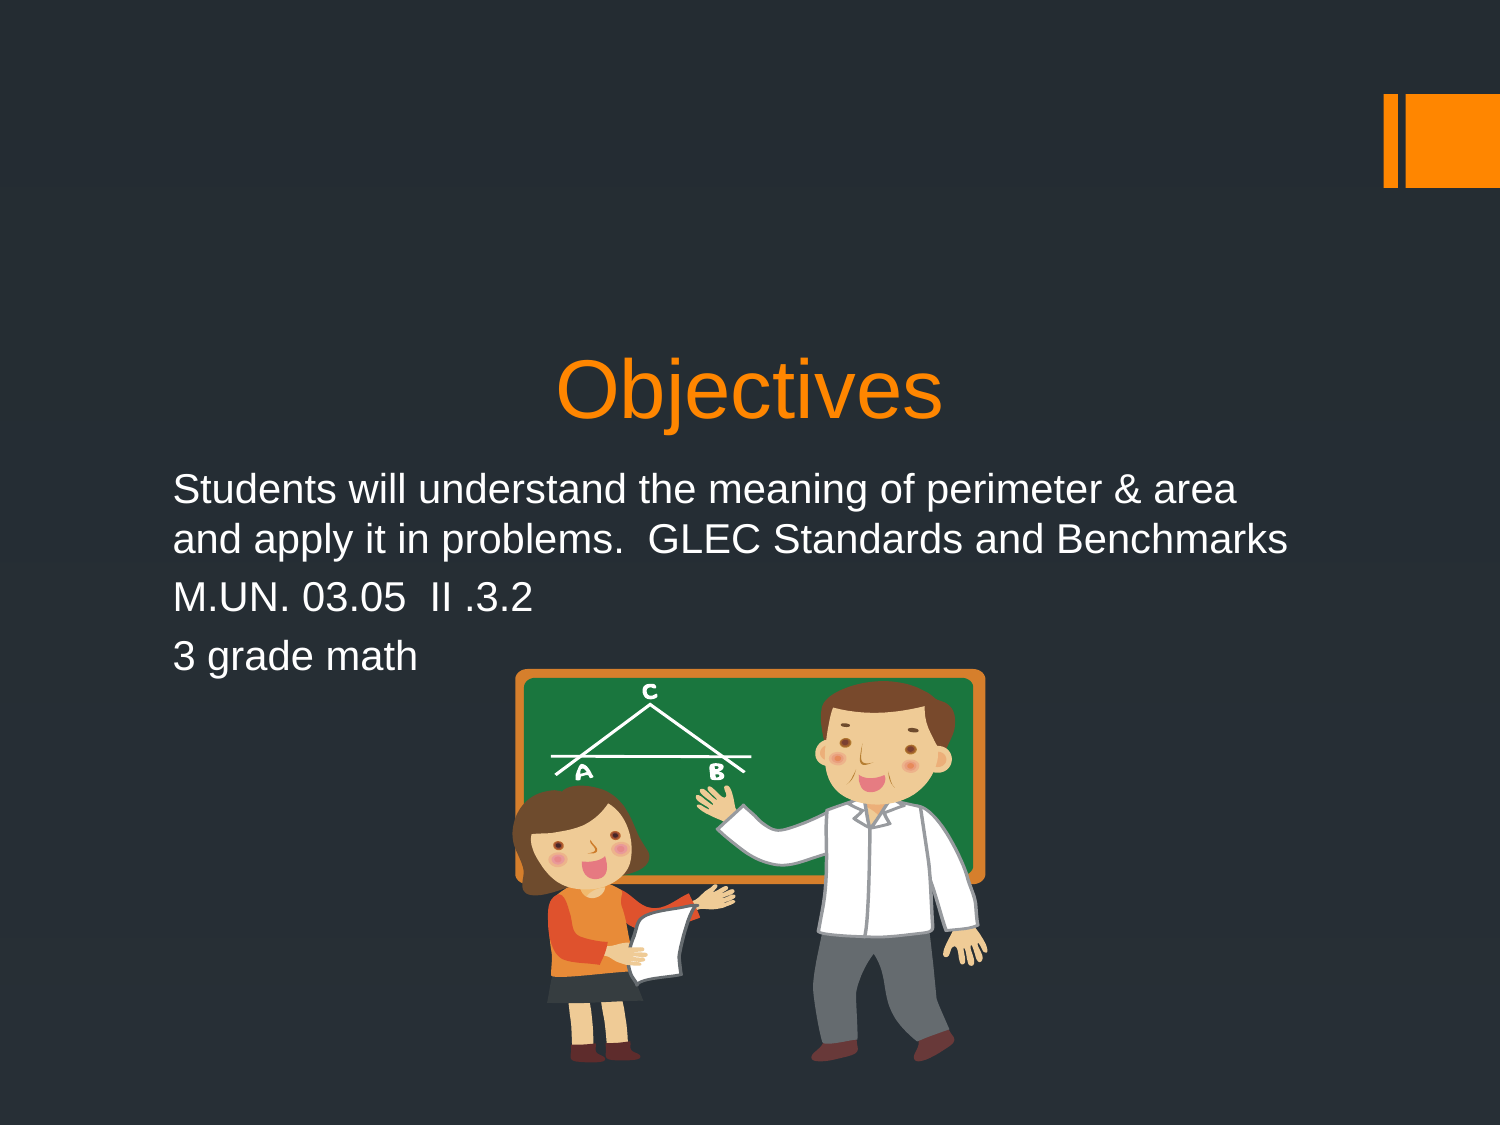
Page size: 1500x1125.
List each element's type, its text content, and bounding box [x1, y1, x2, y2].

list Students will understand the meaning of perimeter & area and apply it in problems. GLEC Standards and Benchmarks M.UN. 03.05 II .3.2 3 grade math [150, 454, 1350, 1035]
picture [511, 668, 988, 1063]
title Objectives [150, 253, 1350, 443]
